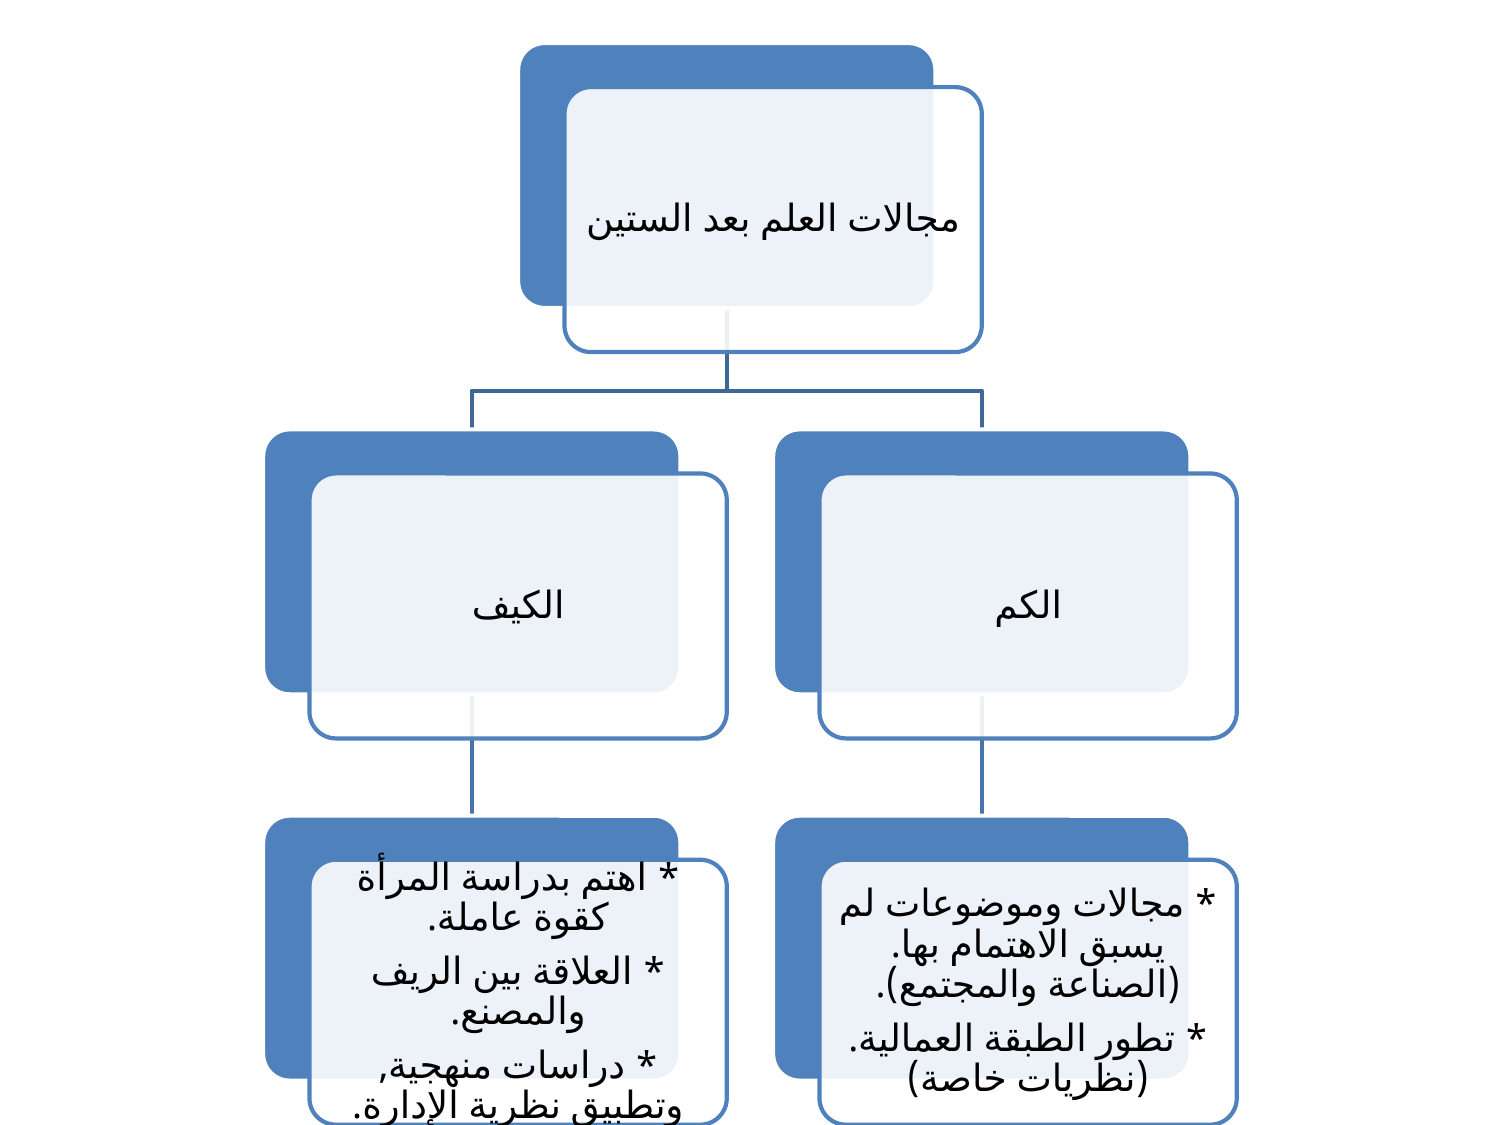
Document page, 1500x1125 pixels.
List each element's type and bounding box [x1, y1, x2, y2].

text_box [0, 42, 1500, 1125]
